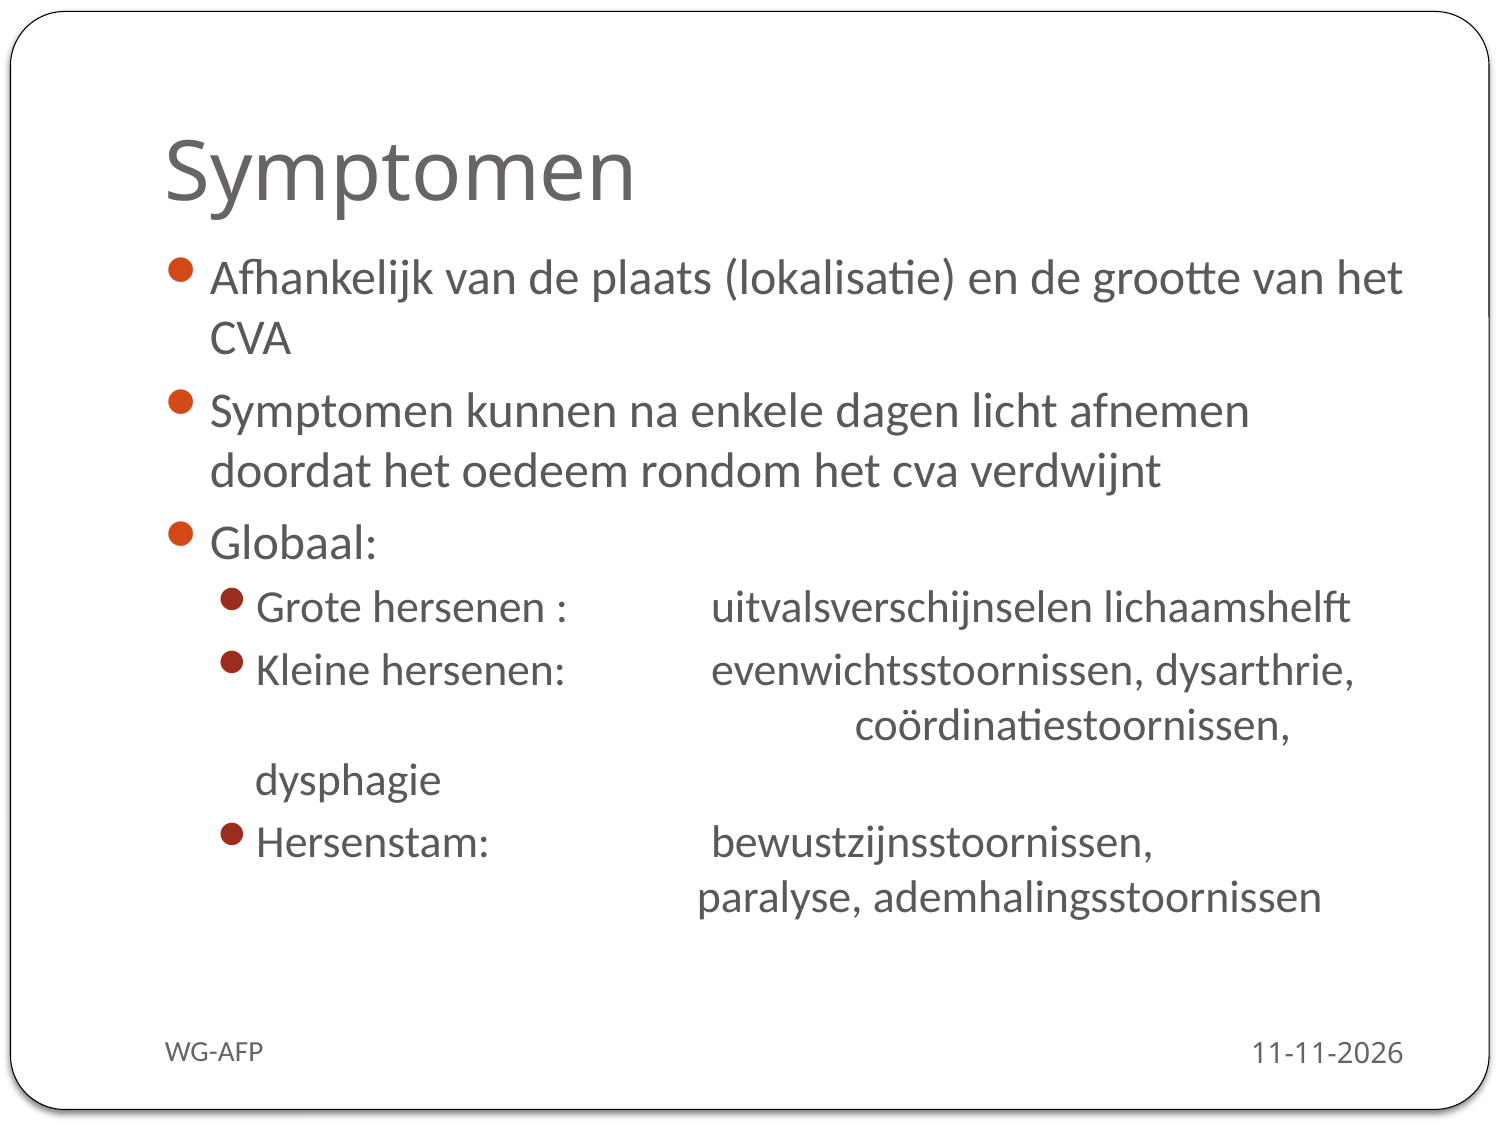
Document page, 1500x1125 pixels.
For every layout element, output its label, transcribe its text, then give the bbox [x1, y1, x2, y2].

list Afhankelijk van de plaats (lokalisatie) en de grootte van het CVA Symptomen kunnen na enkele dagen licht afnemen doordat het oedeem rondom het cva verdwijnt Globaal: Grote hersenen : uitvalsverschijnselen lichaamshelft Kleine hersenen: evenwichtsstoornissen, dysarthrie, coördinatiestoornissen, dysphagie Hersenstam: bewustzijnsstoornissen, paralyse, ademhalingsstoornissen [150, 237, 1425, 988]
footer WG-AFP [150, 1012, 800, 1088]
title Symptomen [150, 45, 1425, 233]
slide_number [1012, 1015, 1419, 1094]
